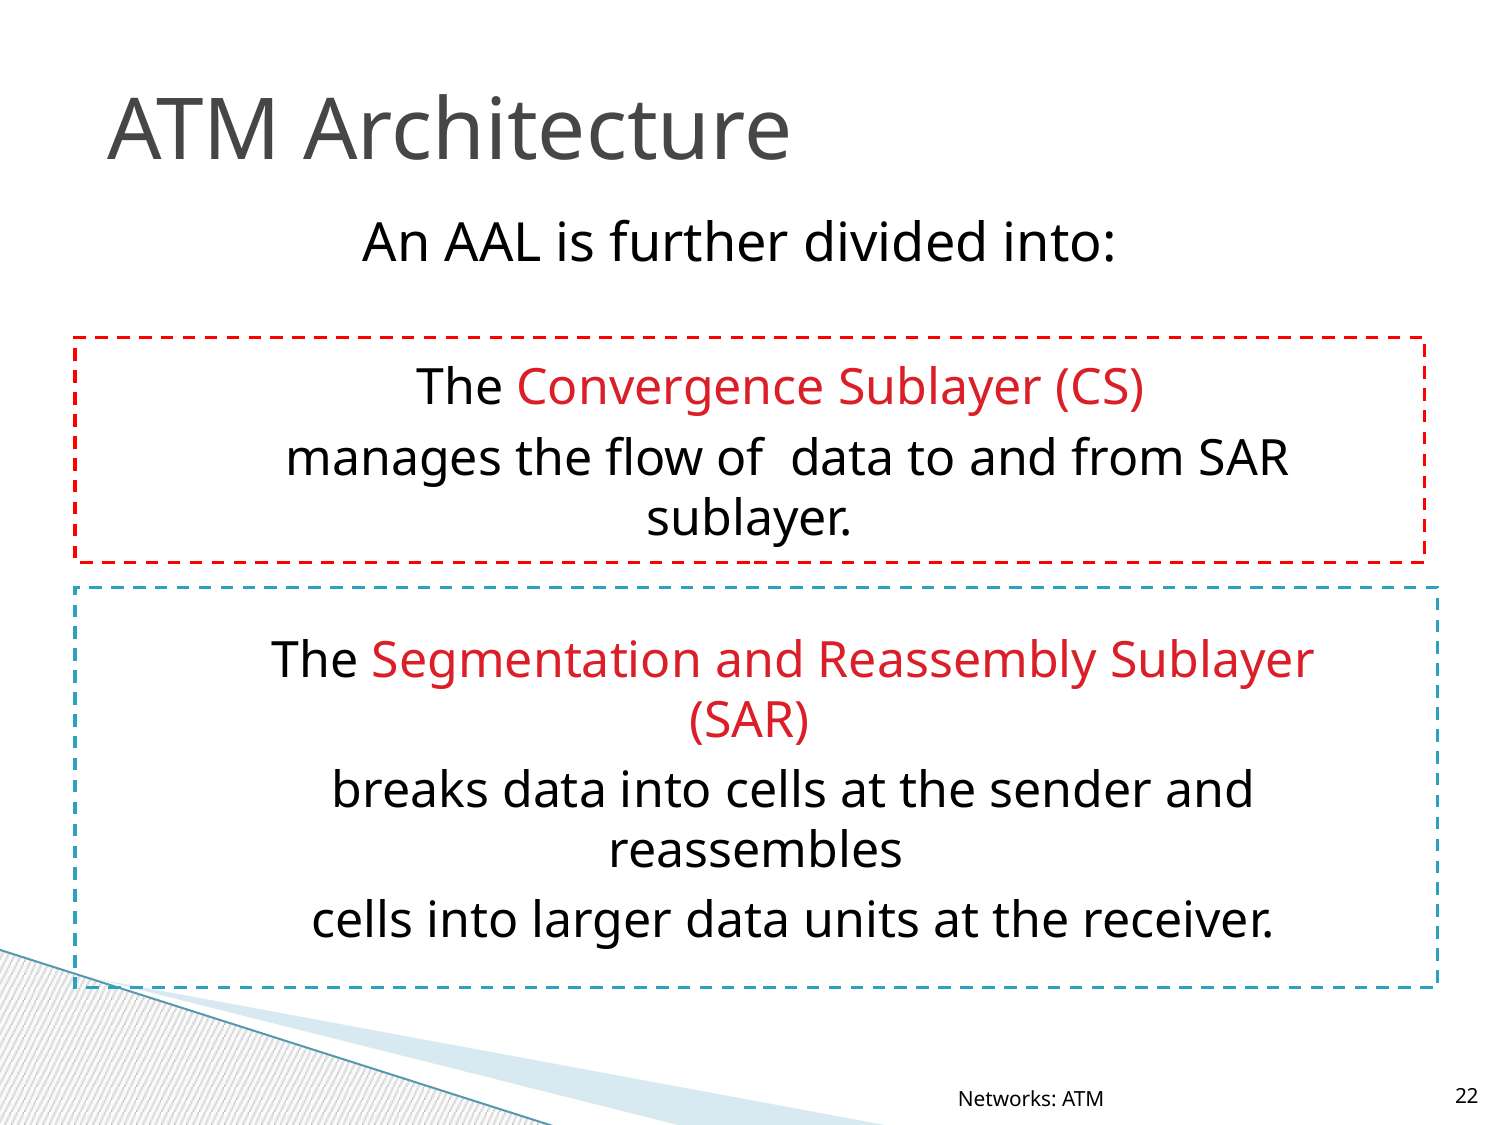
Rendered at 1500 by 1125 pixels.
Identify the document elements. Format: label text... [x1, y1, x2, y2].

slide_number 22 [1417, 1050, 1479, 1112]
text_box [56, 320, 1444, 580]
title ATM Architecture [99, 36, 1376, 213]
picture [0, 952, 543, 1125]
text_box Networks: ATM [718, 1085, 1105, 1112]
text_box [64, 587, 1449, 988]
list An AAL is further divided into: [99, 213, 1363, 301]
